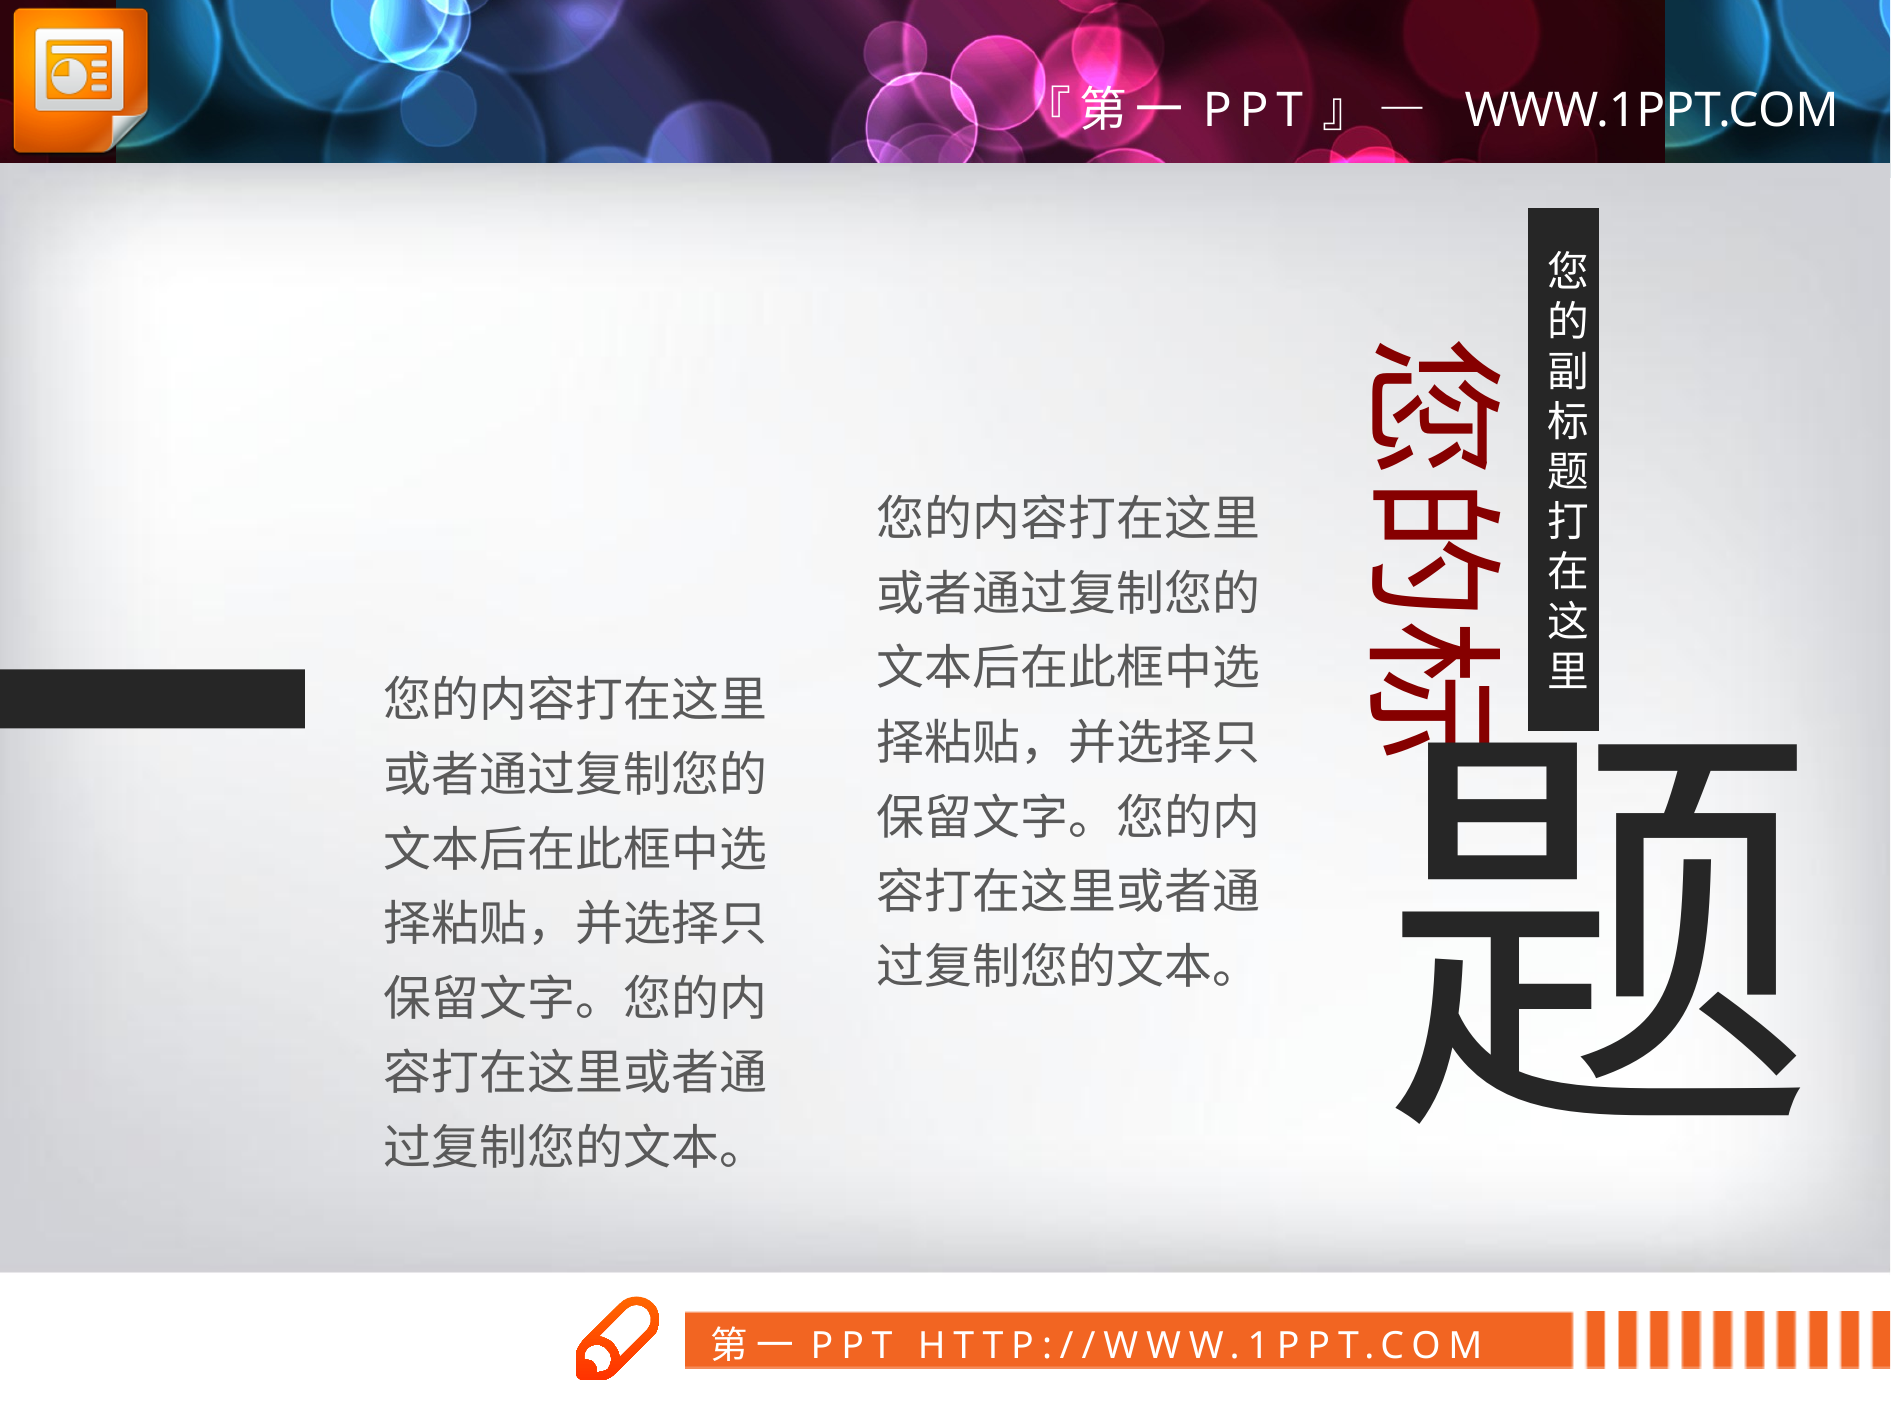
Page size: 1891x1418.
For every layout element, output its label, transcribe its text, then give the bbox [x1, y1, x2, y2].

text_box 题 [1362, 645, 1836, 1188]
text_box 您的副标题打在这里 [1528, 208, 1599, 731]
picture [0, 0, 1891, 1275]
text_box [0, 669, 305, 729]
text_box 您的内容打在这里或者通过复制您的文本后在此框中选择粘贴，并选择只保留文字。您的内容打在这里或者通过复制您的文本。 [364, 642, 797, 1184]
text_box 您的内容打在这里或者通过复制您的文本后在此框中选择粘贴，并选择只保留文字。您的内容打在这里或者通过复制您的文本。 [857, 460, 1290, 1003]
picture [685, 1311, 1891, 1369]
text_box 您的标 [1332, 326, 1528, 815]
